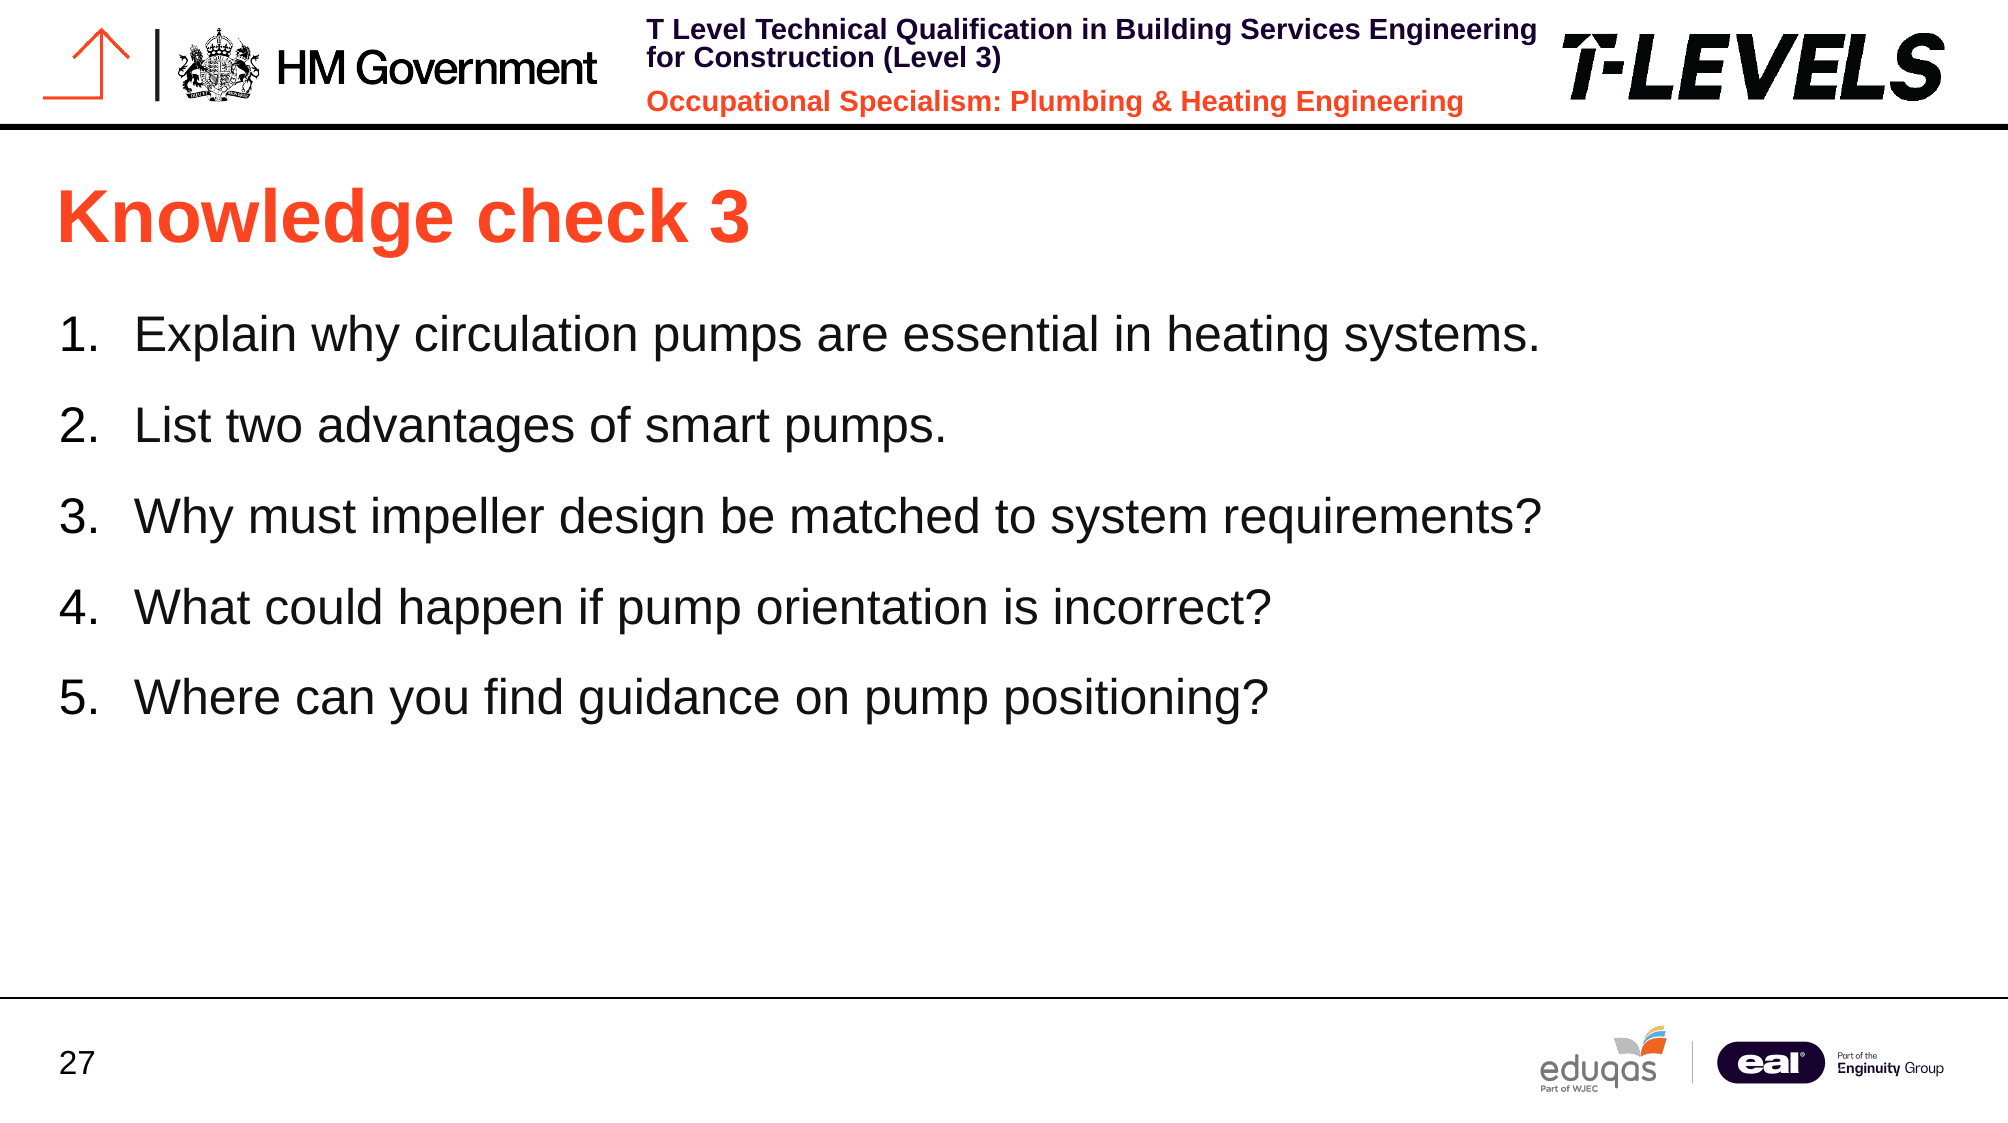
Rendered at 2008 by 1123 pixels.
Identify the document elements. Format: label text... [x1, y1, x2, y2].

picture [155, 28, 597, 102]
list Explain why circulation pumps are essential in heating systems. List two advantages of smart pumps. Why must impeller design be matched to system requirements? What could happen if pump orientation is incorrect? Where can you find guidance on pump positioning? [59, 295, 1949, 931]
title Knowledge check 3 [41, 111, 1949, 314]
picture [38, 27, 136, 100]
picture [1543, 25, 1964, 108]
picture [1535, 1021, 1949, 1097]
